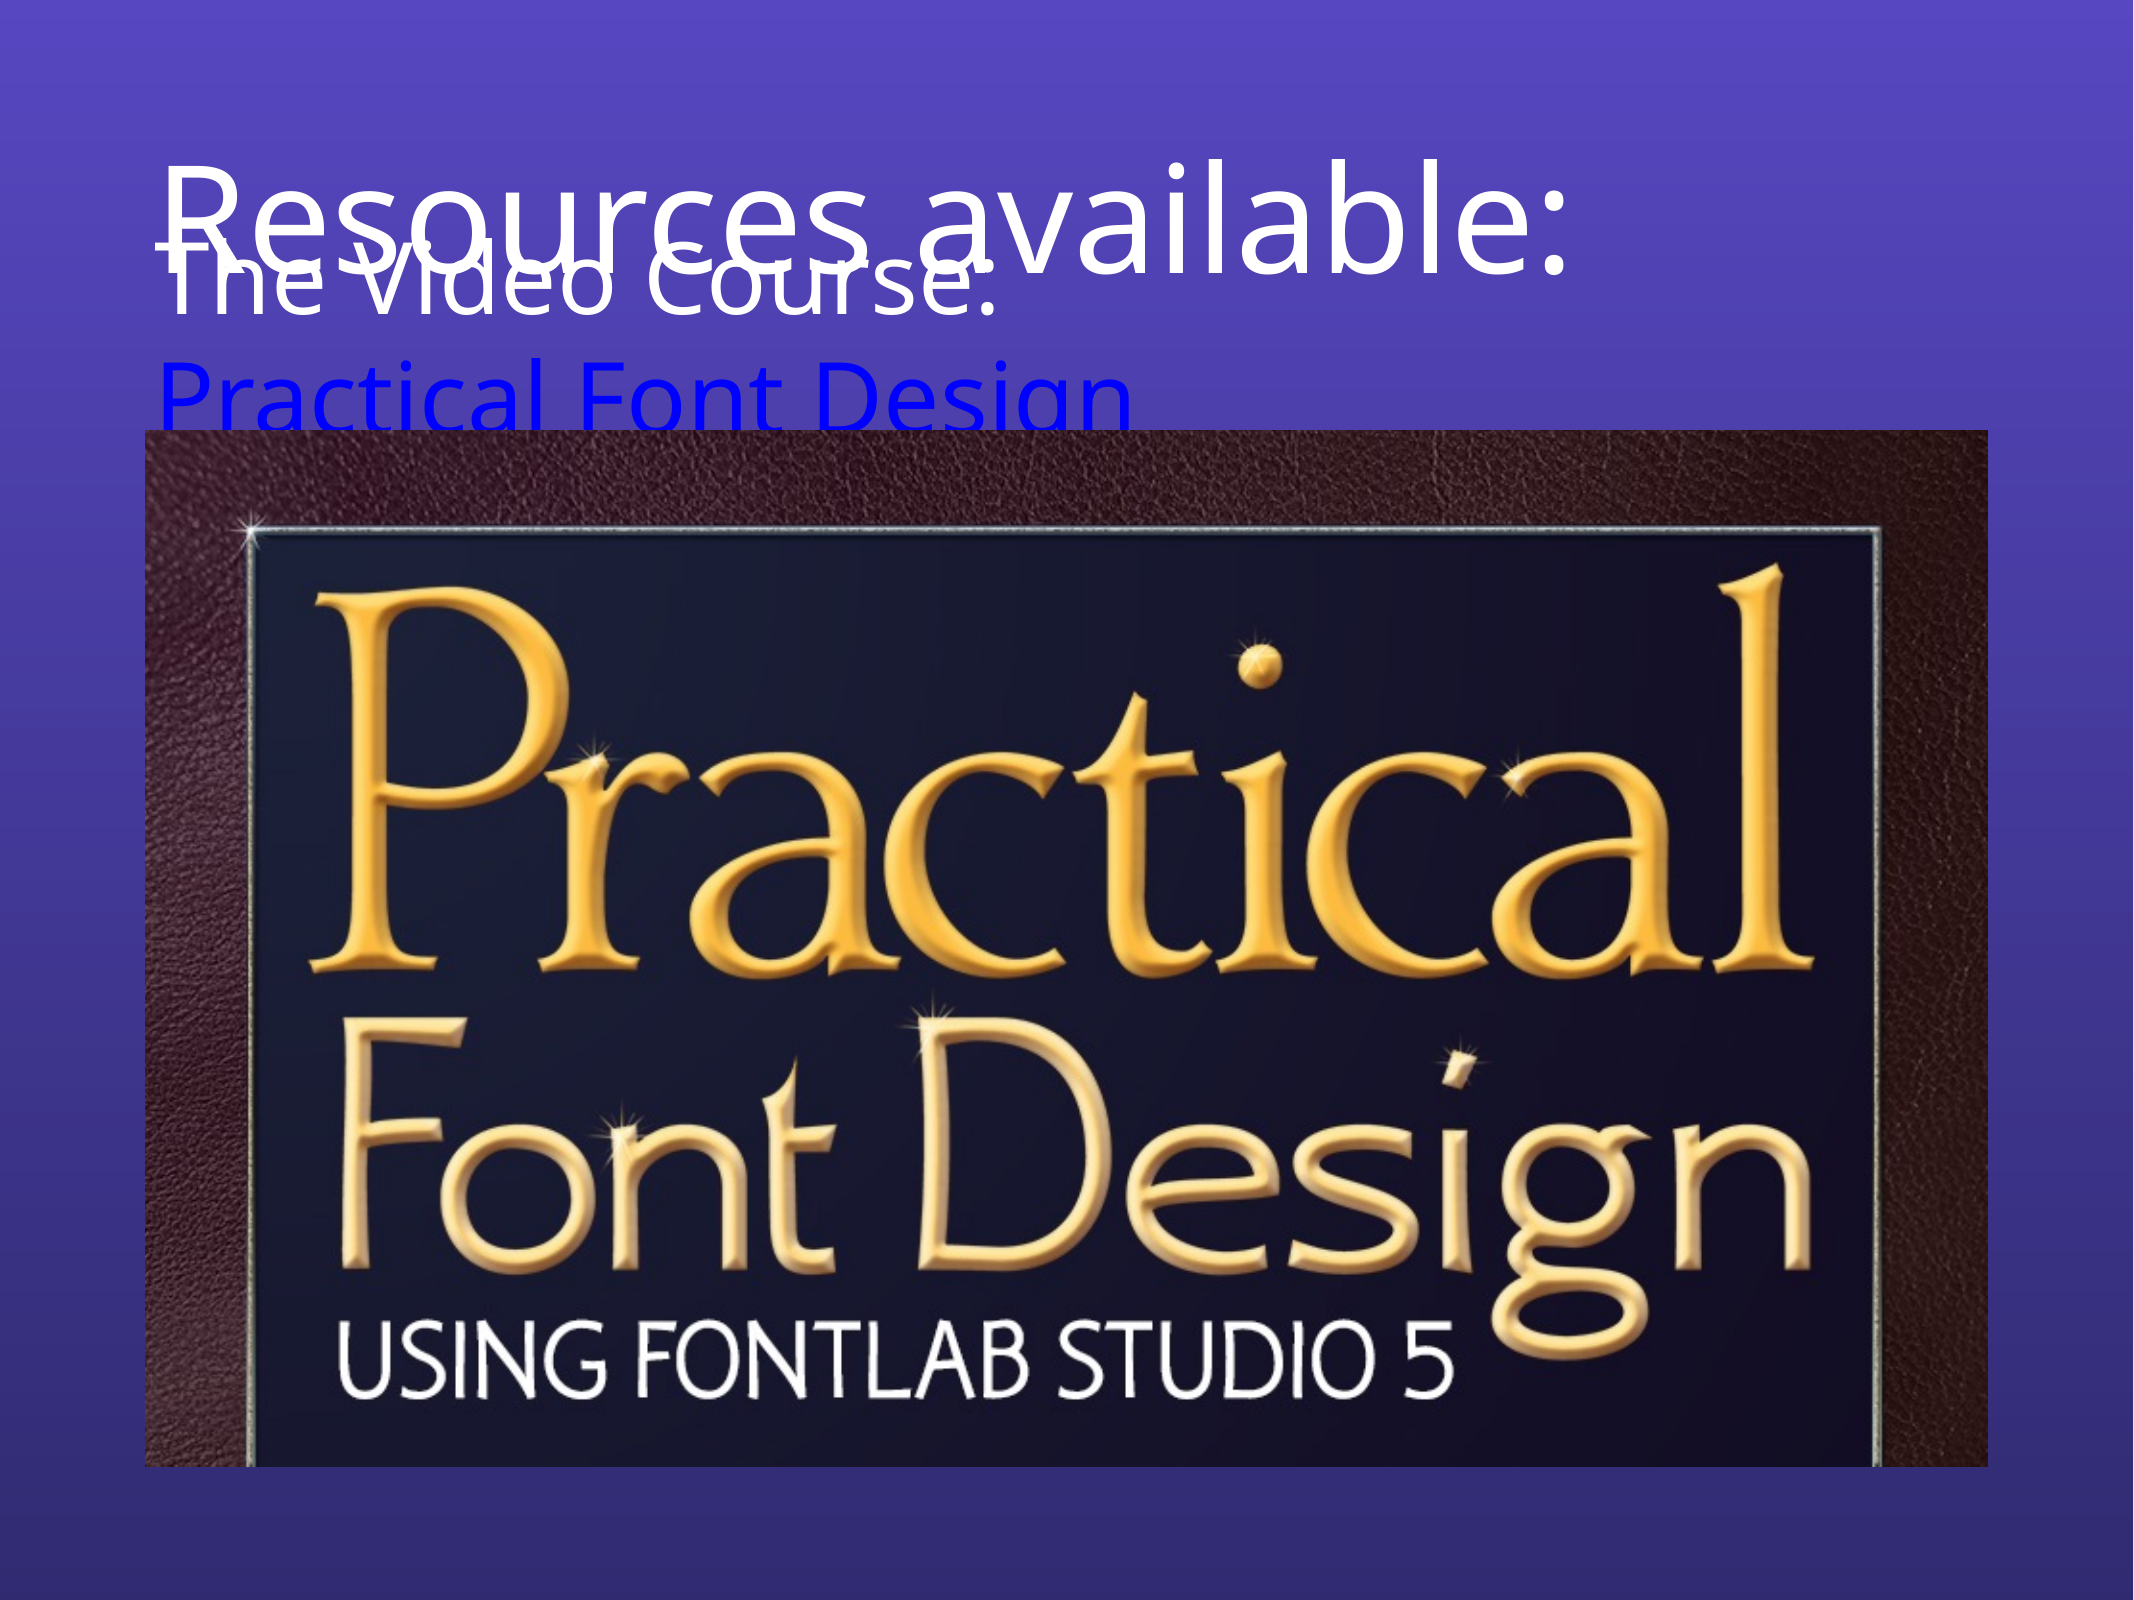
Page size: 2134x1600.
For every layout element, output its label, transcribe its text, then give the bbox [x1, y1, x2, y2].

picture [145, 430, 1988, 1467]
text_box Resources available: [145, 135, 1988, 220]
text_box The Video Course: Practical Font Design [145, 220, 1988, 421]
